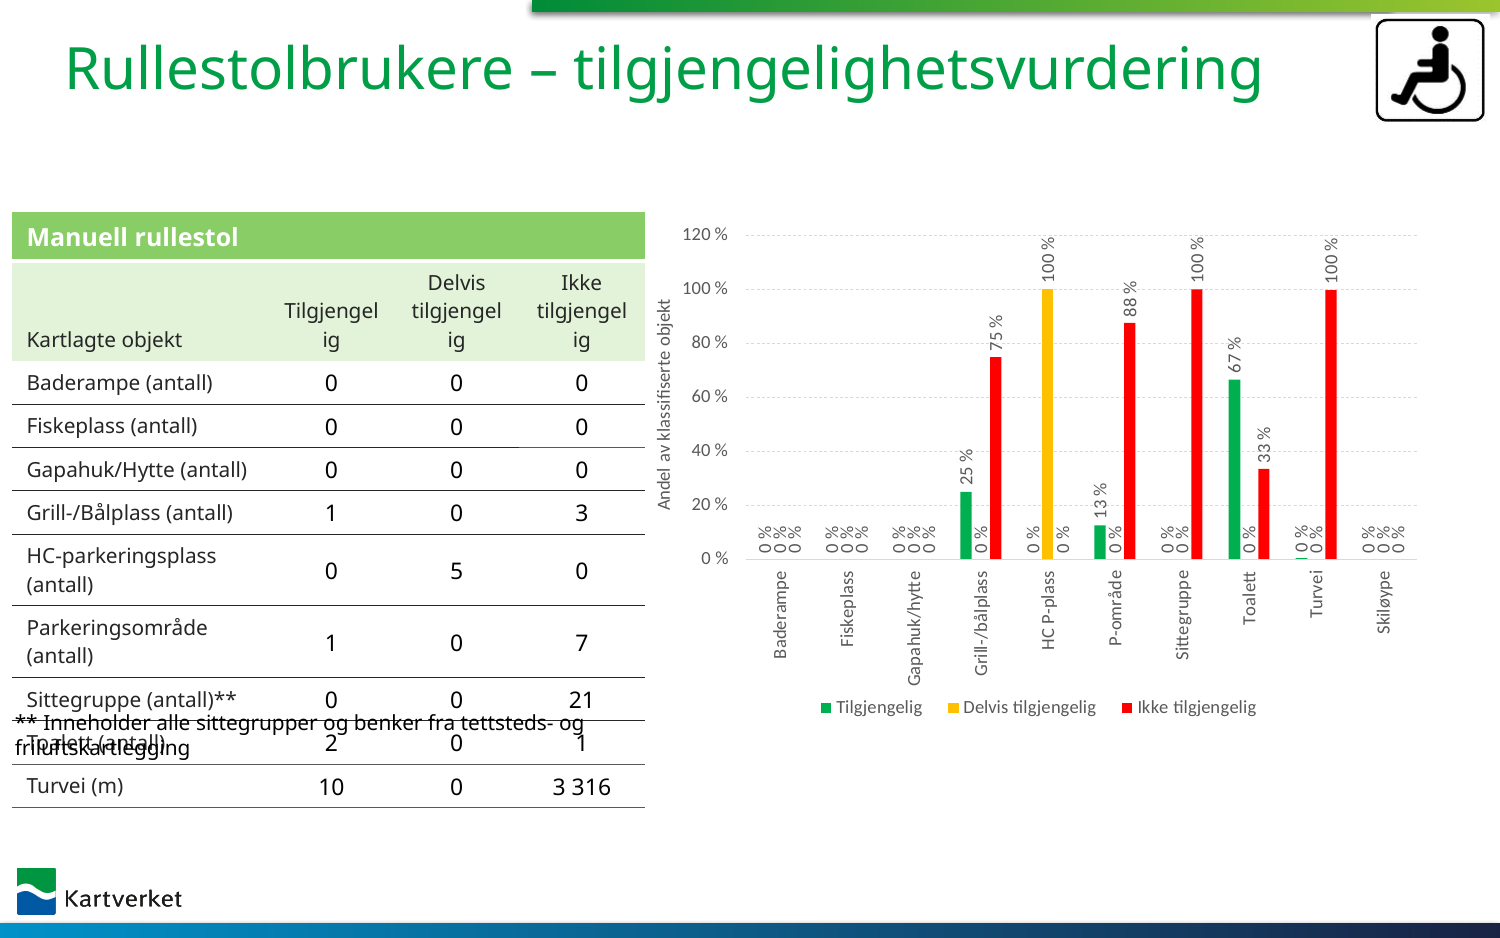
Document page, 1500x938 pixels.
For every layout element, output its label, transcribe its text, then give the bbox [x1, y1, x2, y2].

table_cell 7 [519, 606, 638, 677]
table_cell 0 [519, 361, 638, 404]
table_cell 1 [269, 491, 394, 534]
table_cell Parkeringsområde (antall) [12, 606, 269, 677]
table_cell 0 [394, 361, 519, 404]
table_cell 0 [269, 678, 394, 702]
table_cell Gapahuk/Hytte (antall) [12, 448, 269, 490]
table_cell Ikke tilgjengelig [519, 263, 638, 361]
table_cell 1 [269, 606, 394, 677]
table_cell 0 [269, 448, 394, 490]
table_cell 0 [269, 405, 394, 447]
table_cell Kartlagte objekt [12, 263, 269, 361]
table_cell 0 [394, 768, 519, 807]
table_cell 0 [394, 678, 519, 702]
table_cell 0 [519, 448, 638, 490]
table_cell 5 [394, 535, 519, 605]
table_cell 21 [519, 678, 638, 702]
table_cell Delvis tilgjengelig [394, 263, 519, 361]
table_cell Grill-/Bålplass (antall) [12, 491, 269, 534]
table_cell 0 [394, 491, 519, 534]
table_cell 0 [269, 361, 394, 404]
picture [643, 218, 1427, 728]
table_cell HC-parkeringsplass (antall) [12, 535, 269, 605]
table_cell Fiskeplass (antall) [12, 405, 269, 447]
table_cell 10 [269, 768, 394, 807]
table_cell 3 [519, 491, 638, 534]
table_cell 3 316 [519, 768, 645, 807]
table_cell 0 [394, 606, 519, 677]
table_cell Sittegruppe (antall)** [12, 678, 269, 702]
table_cell Turvei (m) [12, 768, 269, 807]
table_cell 0 [394, 405, 519, 447]
table_cell Tilgjengelig [269, 263, 394, 361]
text_box ** Inneholder alle sittegrupper og benker fra tettsteds- og friluftskartlegging [0, 702, 745, 768]
table_cell 0 [269, 535, 394, 605]
picture [1371, 13, 1491, 127]
table_cell 0 [394, 448, 519, 490]
table_header Manuell rullestol [12, 212, 645, 259]
text_box Rullestolbrukere – tilgjengelighetsvurdering [49, 12, 1372, 109]
table_cell 0 [519, 535, 638, 605]
table_cell Baderampe (antall) [12, 361, 269, 404]
table_cell 0 [519, 405, 638, 447]
